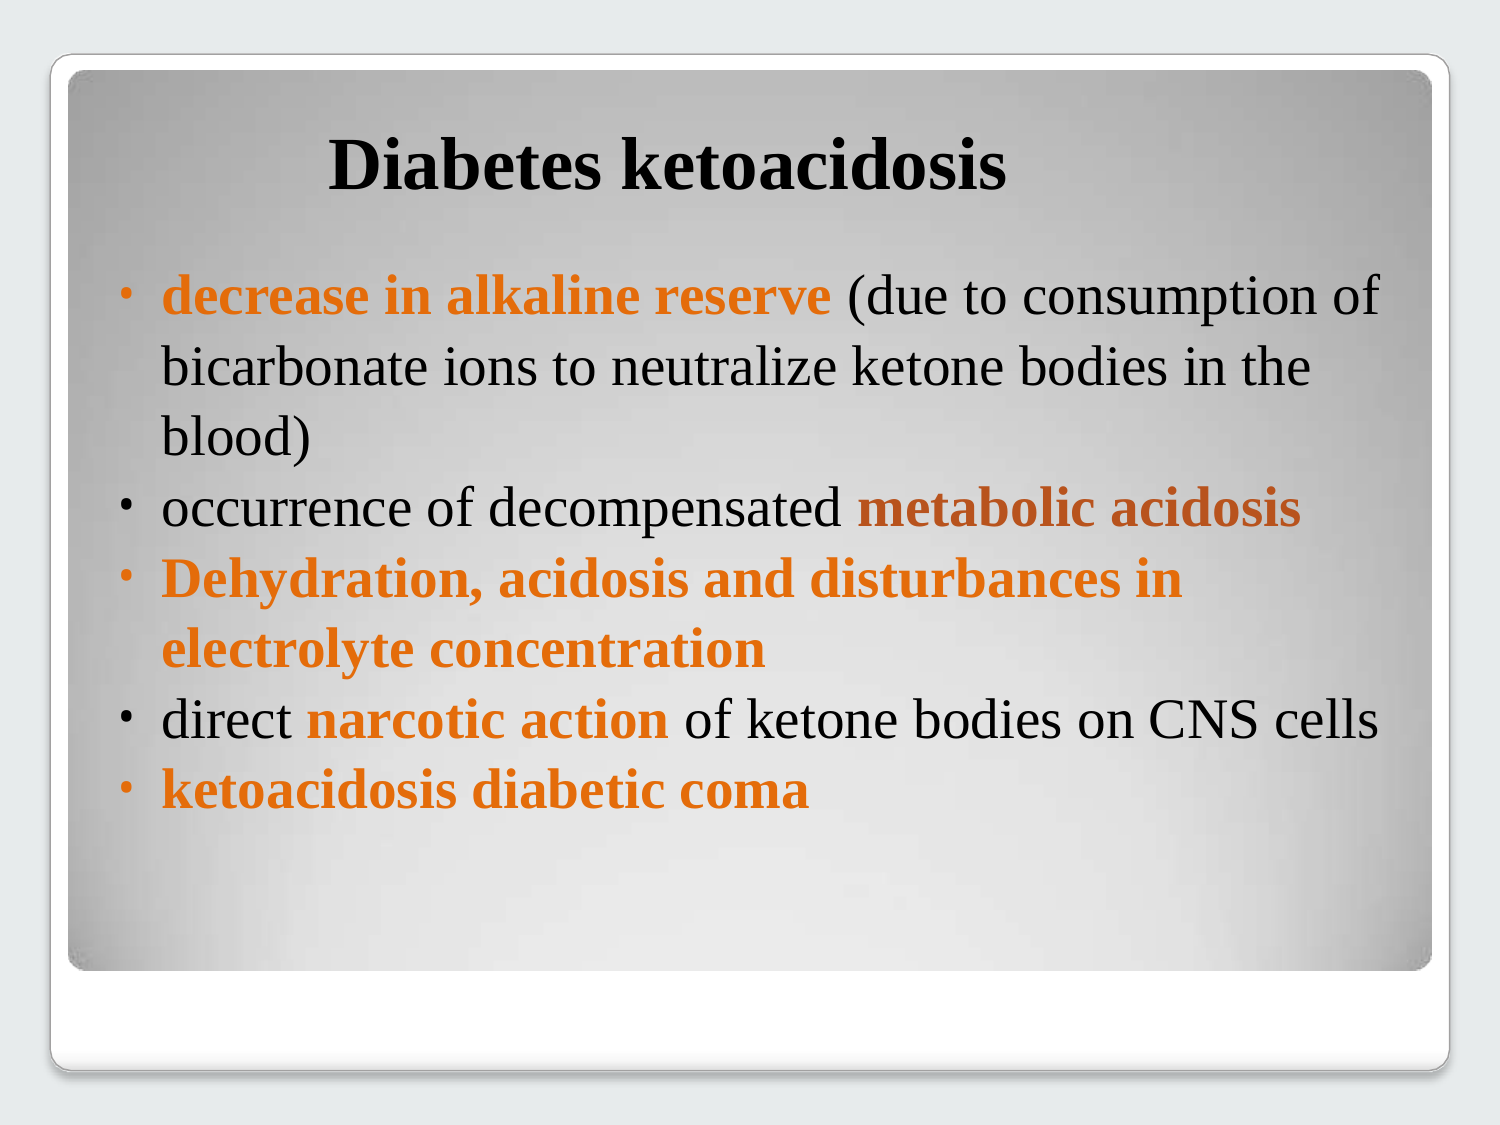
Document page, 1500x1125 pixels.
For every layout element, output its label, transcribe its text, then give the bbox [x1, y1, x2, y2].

title Diabetes ketoacidosis [326, 112, 1173, 255]
text_box decrease in alkaline reserve (due to consumption of bicarbonate ions to neutralize ketone bodies in the blood) occurrence of decompensated metabolic acidosis Dehydration, acidosis and disturbances in electrolyte concentration direct narcotic action of ketone bodies on CNS cells ketoacidosis diabetic coma [115, 255, 1384, 821]
picture [36, 46, 1464, 1094]
